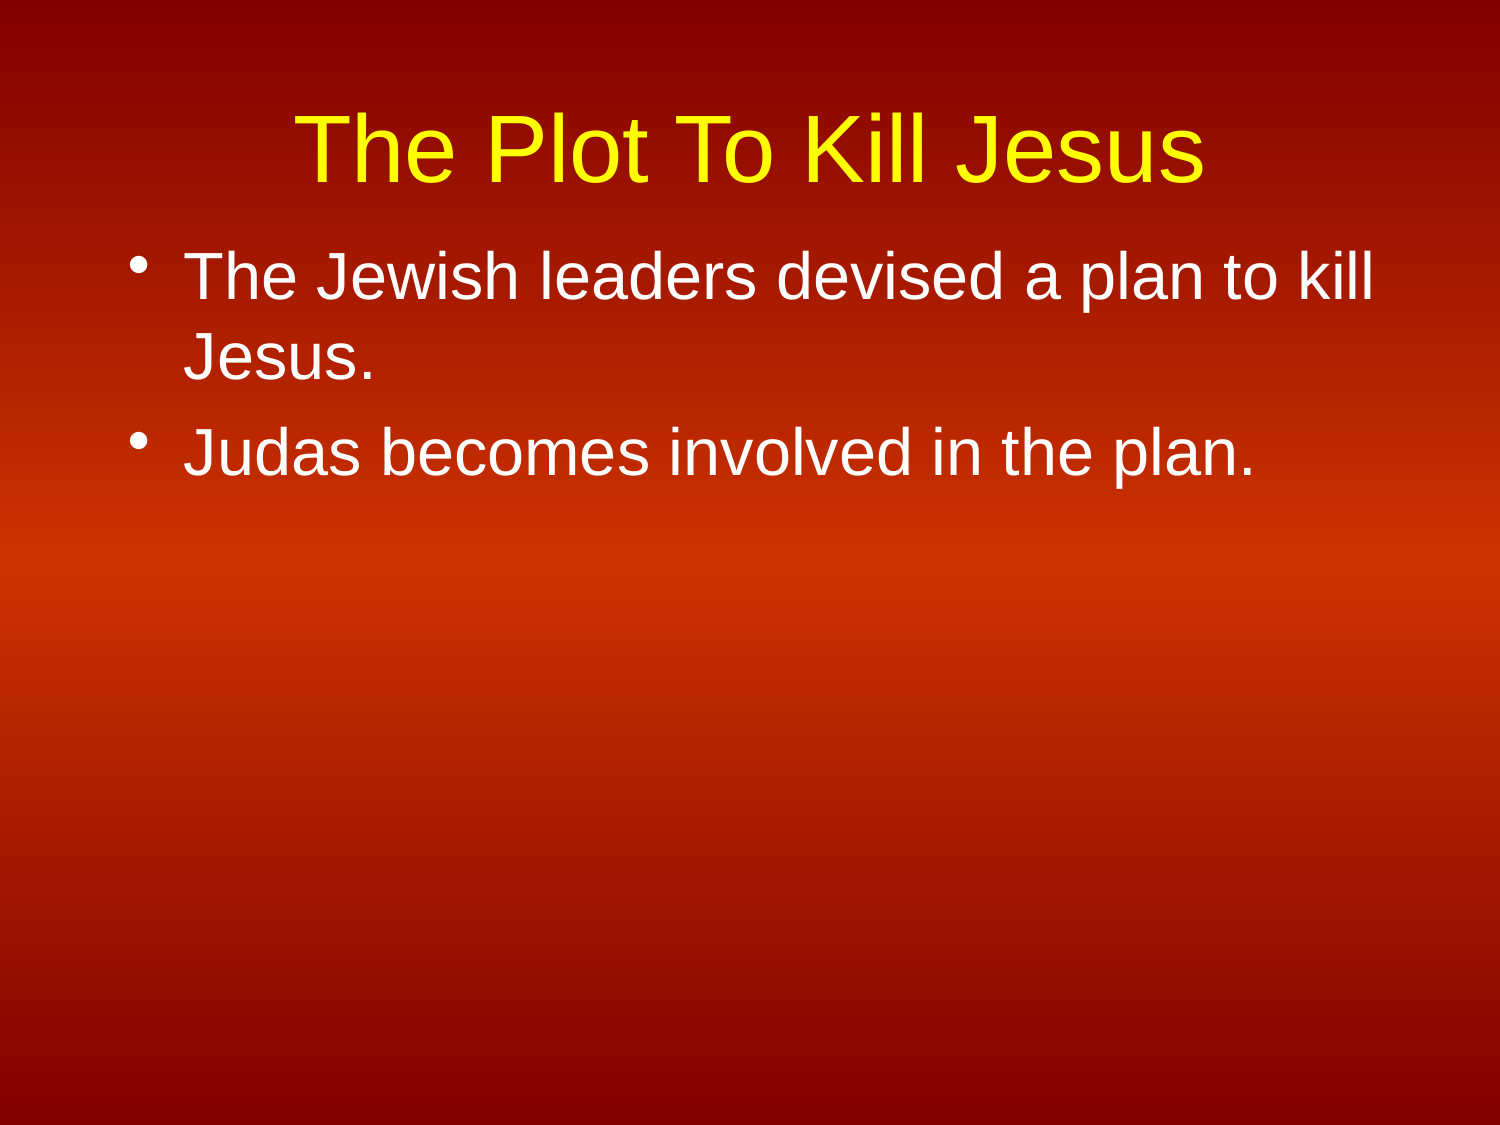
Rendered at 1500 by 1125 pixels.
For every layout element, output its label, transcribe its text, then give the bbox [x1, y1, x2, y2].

list The Jewish leaders devised a plan to kill Jesus. Judas becomes involved in the plan. [112, 224, 1463, 1125]
title The Plot To Kill Jesus [37, 50, 1463, 238]
